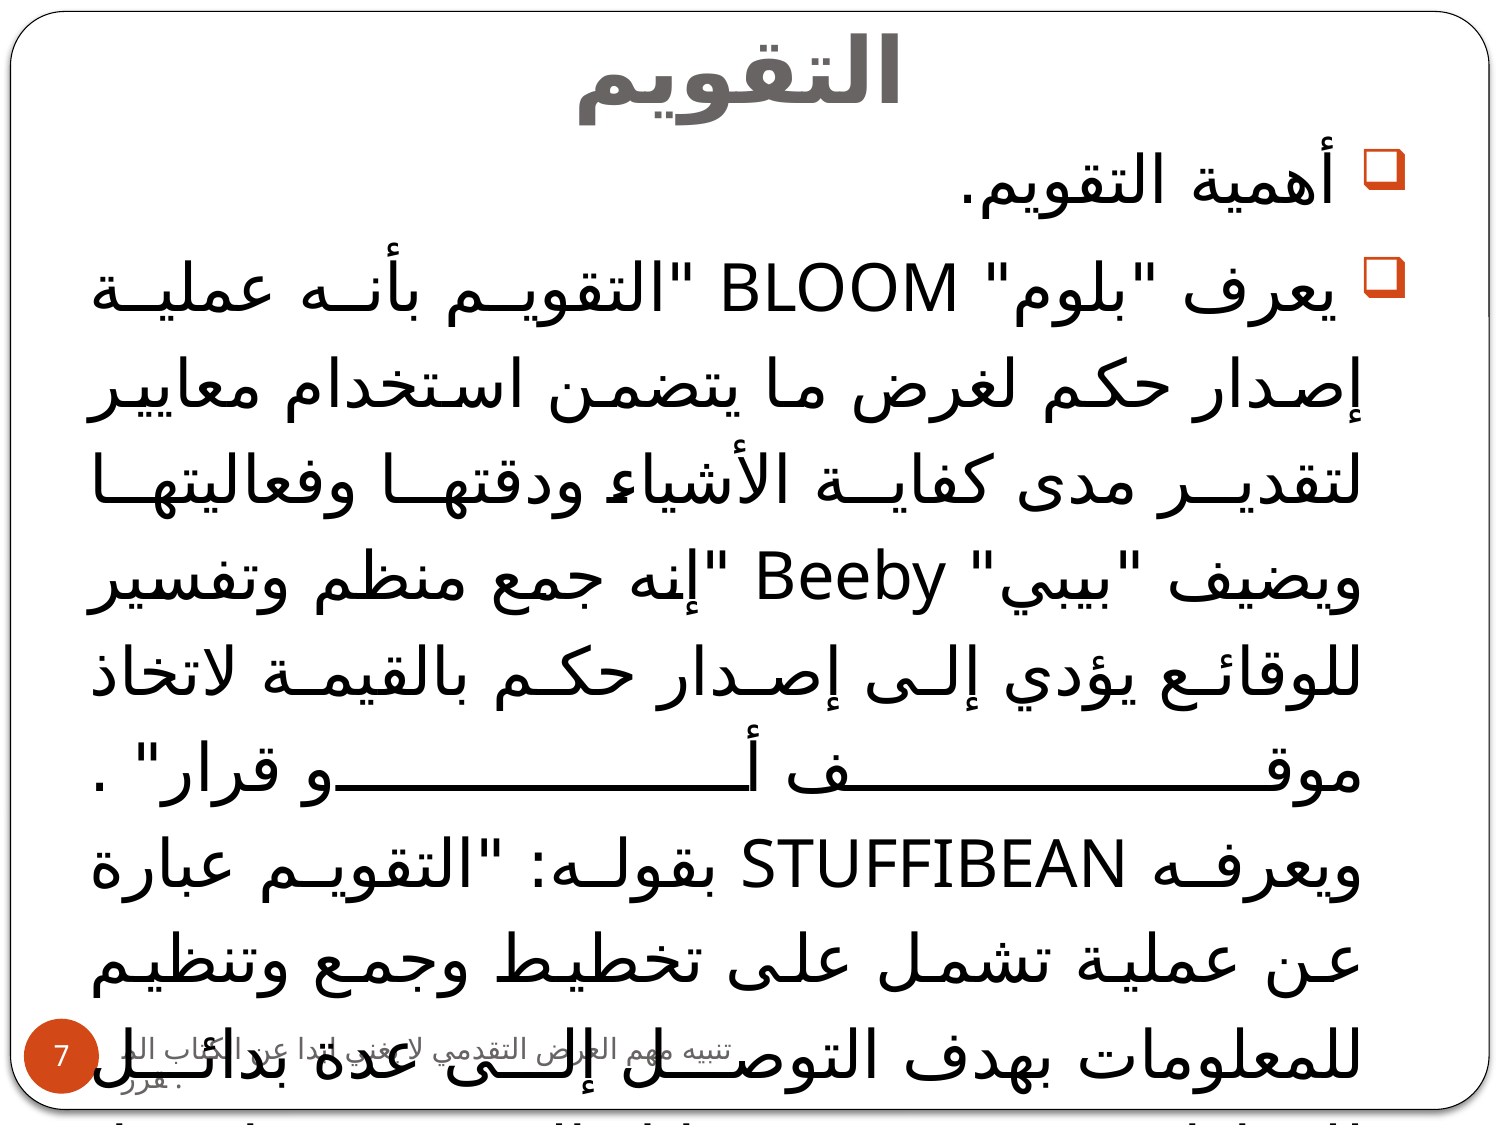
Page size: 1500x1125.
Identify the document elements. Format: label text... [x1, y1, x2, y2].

title التقويم [64, 30, 1415, 138]
slide_number 7 [23, 1018, 96, 1094]
footer تنبيه مهم العرض التقدمي لا يغني ابدا عن الكتاب المقرر. [150, 1071, 800, 1088]
list أهمية التقويم. يعرف "بلوم" ‏BLOOM‏ "التقويم بأنه عملية إصدار ‏حكم لغرض ما يتضمن استخدام معايير لتقدير مدى كفاية الأشياء ودقتها ‏وفعاليتها ويضيف "بيبي" ‏Beeby‏ "إنه جمع منظم وتفسير للوقائع يؤدي إلى ‏إصدار حكم بالقيمة لاتخاذ موقف أو قرار" .‏ ويعرفه ‏STUFFIBEAN‏ بقوله: "التقويم عبارة عن عملية تشمل على ‏تخطيط وجمع وتنظيم للمعلومات بهدف التوصل إلى عدة بدائل للقرارات مع ‏توفير وسائل التمييز فيما بينها. و يعرفه سرحان الدمرداش على أنه "تحديد ما بلغناه من ‏نجاح في تحقيق الأهداف التي نسعى إلى تحقيقها بحيث يكون عونا لنا على ‏تحديد المشكلات وتشخيص الأوضاع ومعرفة العقبات والمعوقات بقصد ‏تحسين العملية ورفع مستواها وتحقيق الأهداف. [75, 113, 1425, 1071]
